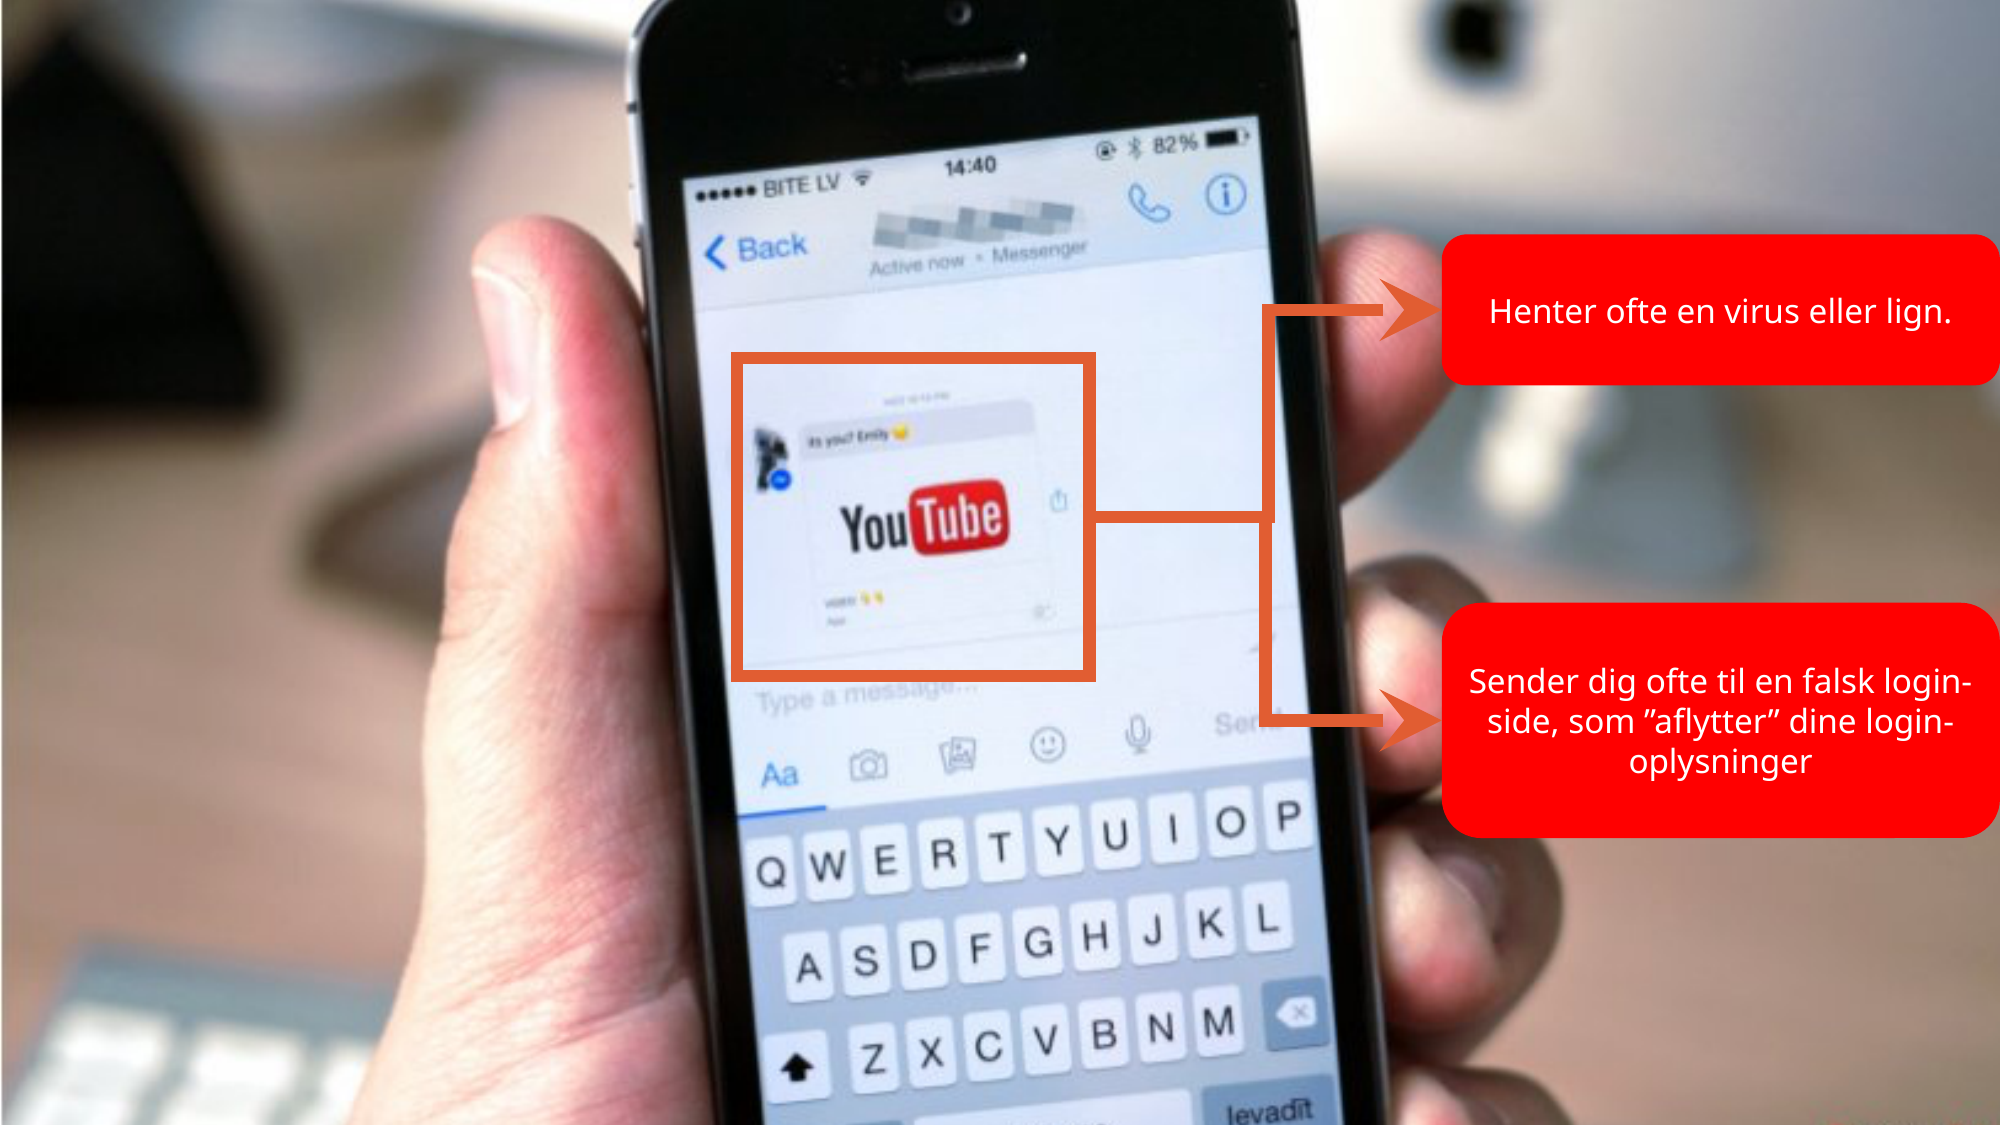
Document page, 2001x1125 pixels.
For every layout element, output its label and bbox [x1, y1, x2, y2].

text_box [1089, 525, 1443, 721]
text_box [1089, 309, 1443, 518]
picture [0, 0, 2000, 1125]
